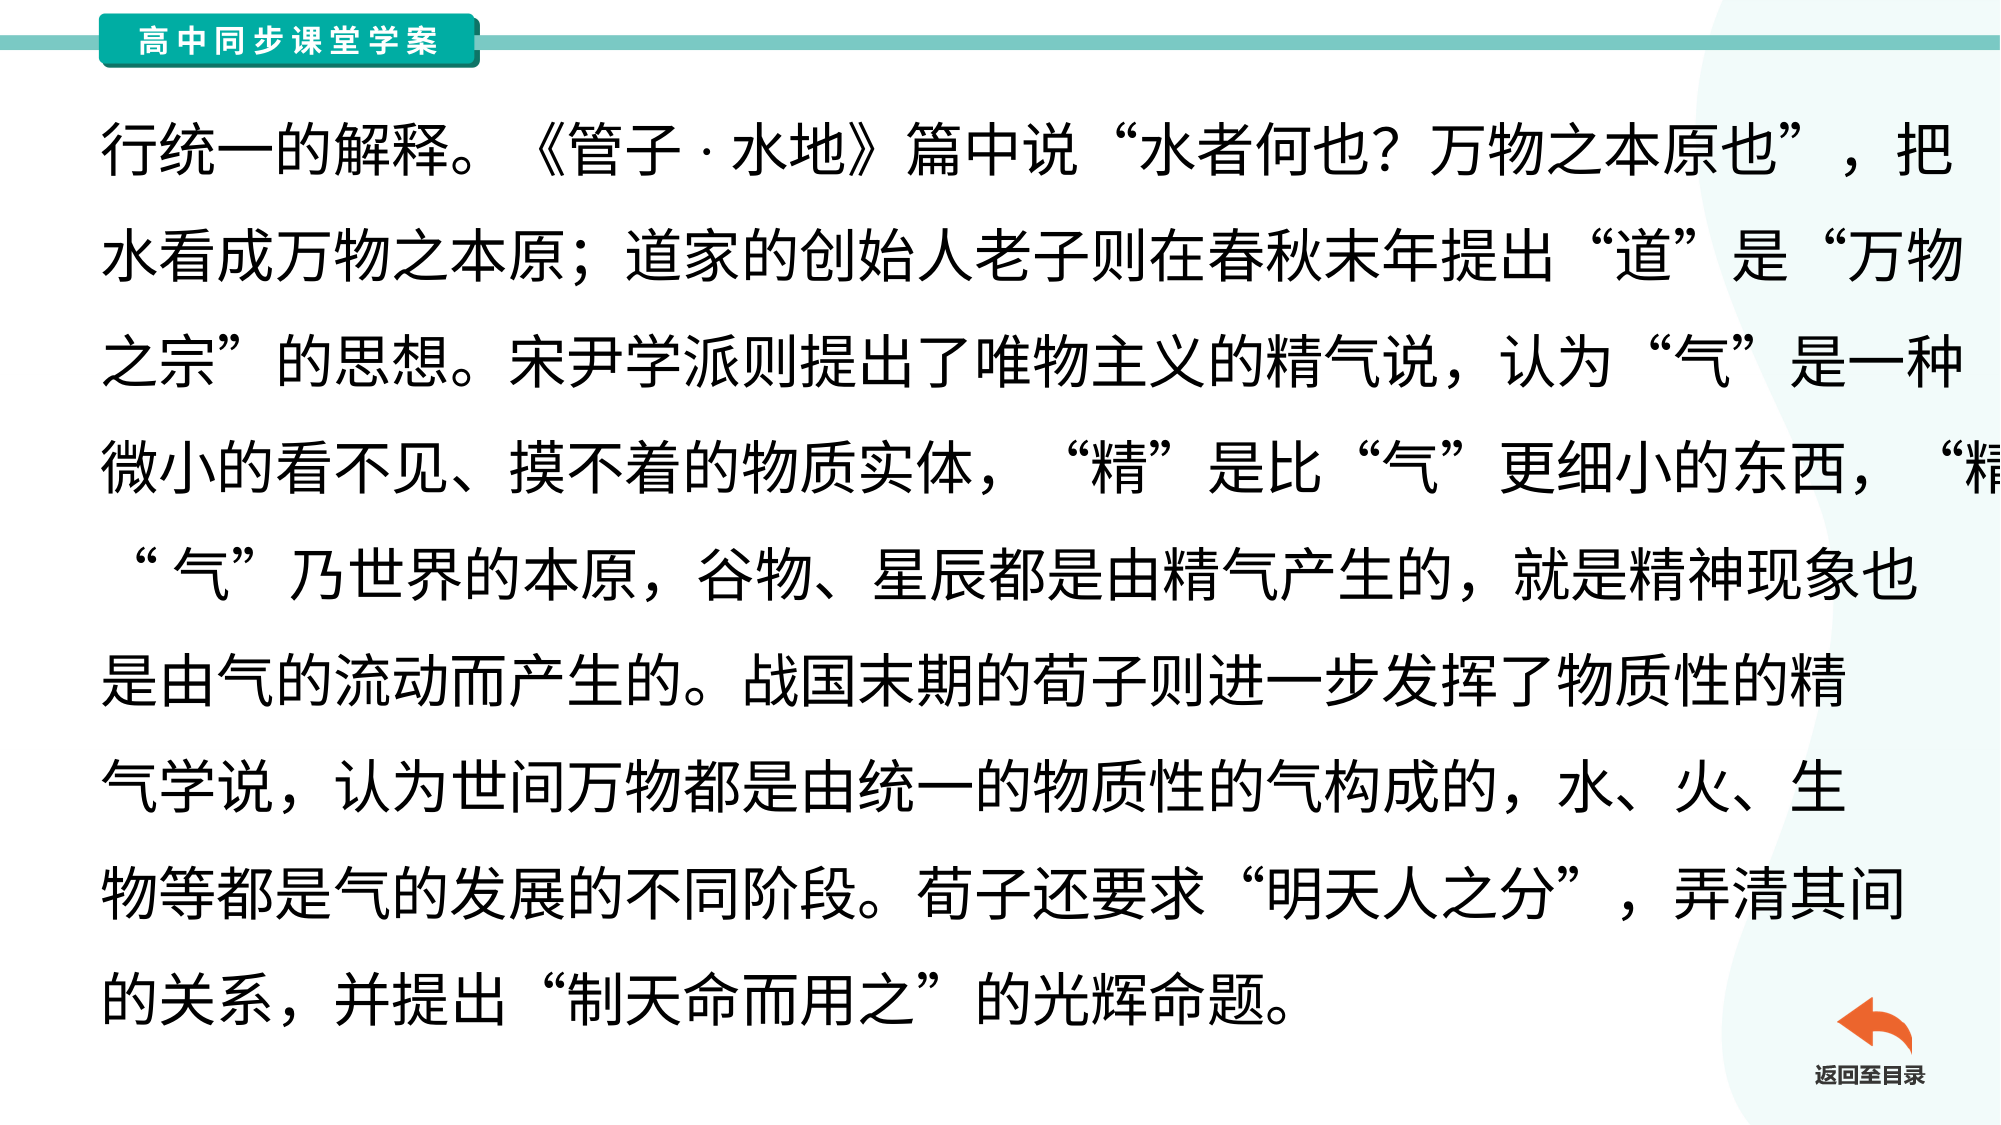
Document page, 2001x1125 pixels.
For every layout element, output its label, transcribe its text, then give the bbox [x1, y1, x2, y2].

picture [0, 0, 2000, 1125]
text_box 行统一的解释。《管子·水地》篇中说“水者何也？万物之本原也”，把 水看成万物之本原；道家的创始人老子则在春秋末年提出“道”是“万物 之宗”的思想。宋尹学派则提出了唯物主义的精气说，认为“气”是一种 微小的看不见、摸不着的物质实体，“精”是比“气”更细小的东西，“精” “气”乃世界的本原，谷物、星辰都是由精气产生的，就是精神现象也 是由气的流动而产生的。战国末期的荀子则进一步发挥了物质性的精 气学说，认为世间万物都是由统一的物质性的气构成的，水、火、生 物等都是气的发展的不同阶段。荀子还要求“明天人之分”，弄清其间 的关系，并提出“制天命而用之”的光辉命题。 [100, 76, 1899, 1033]
